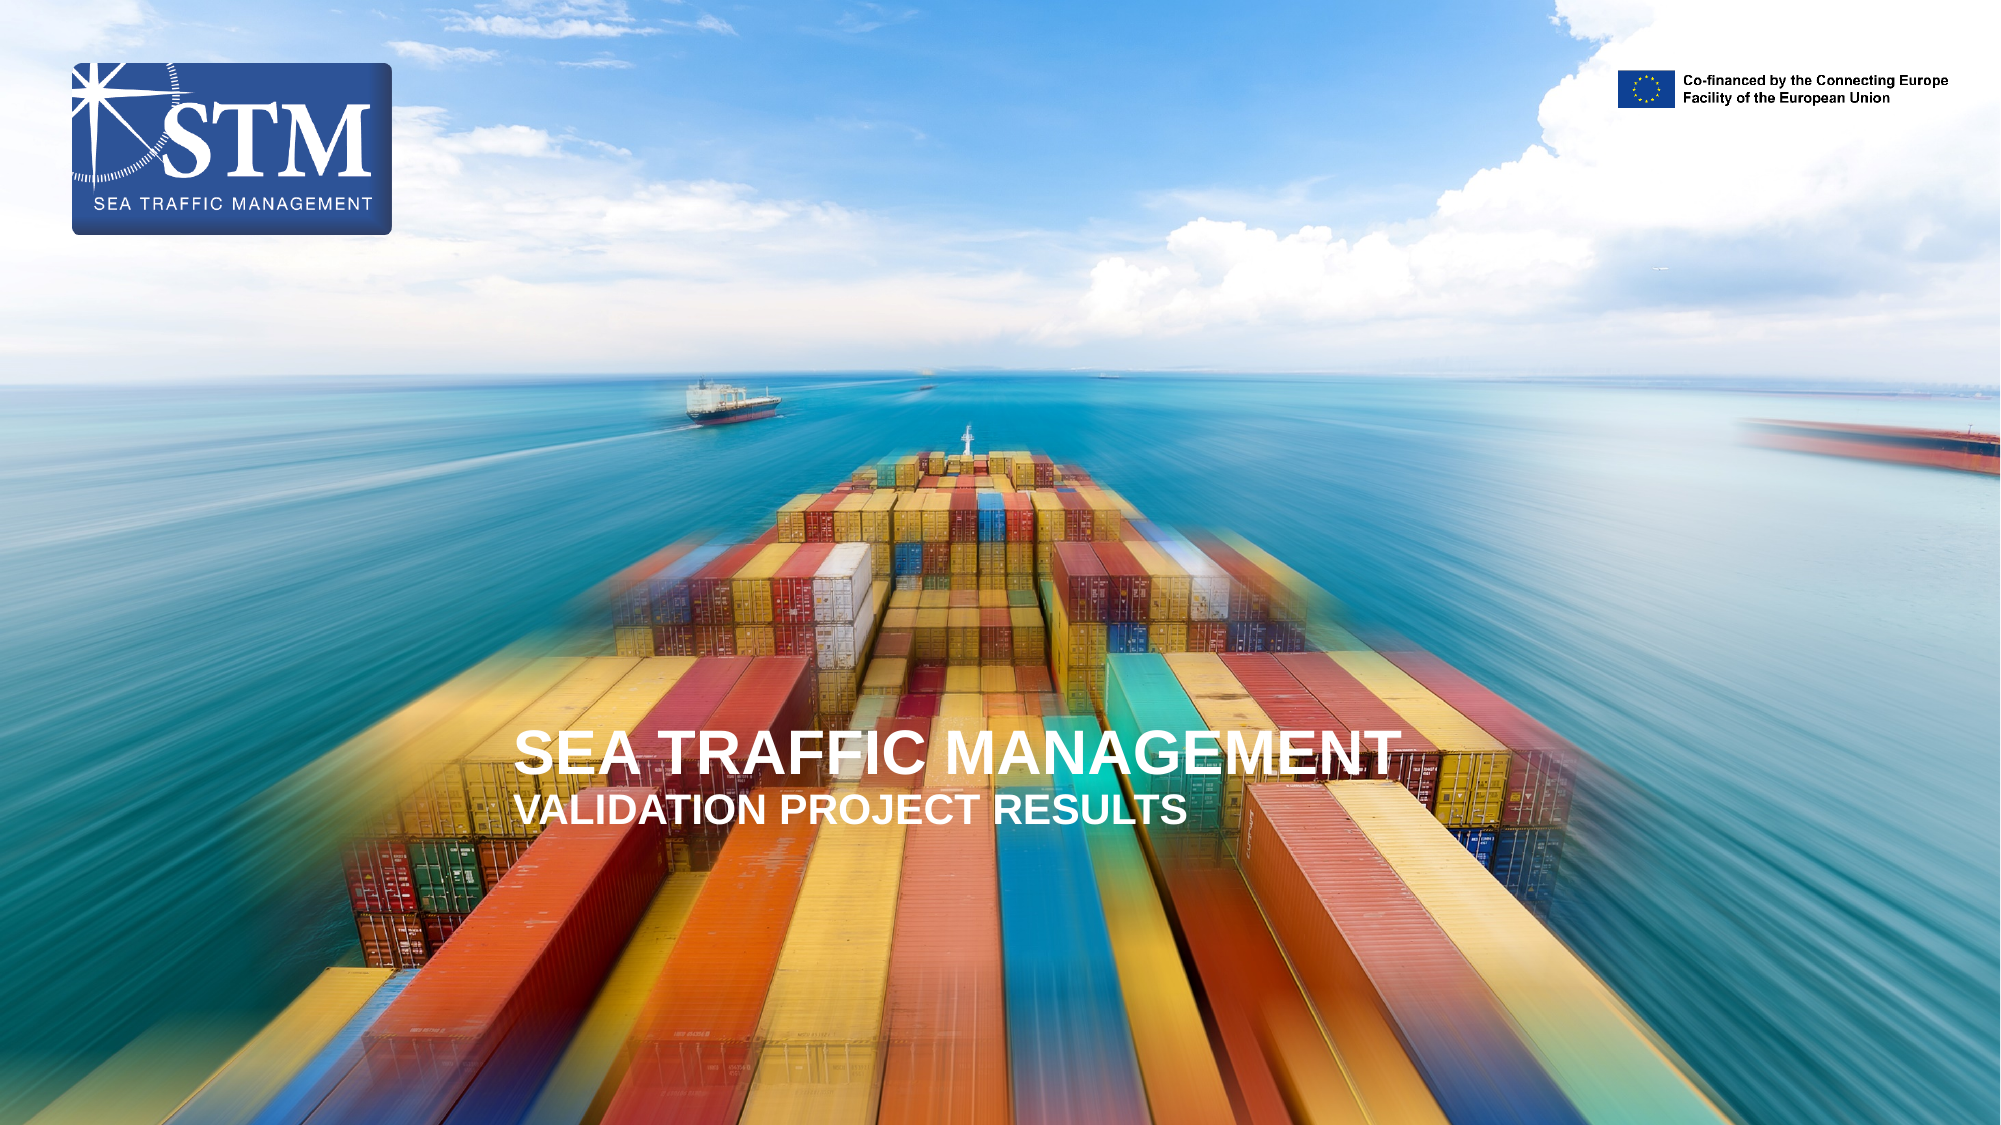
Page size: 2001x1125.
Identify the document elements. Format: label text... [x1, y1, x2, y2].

picture [0, 0, 2001, 1125]
title Sea traffic management Validation project results [498, 712, 2000, 895]
